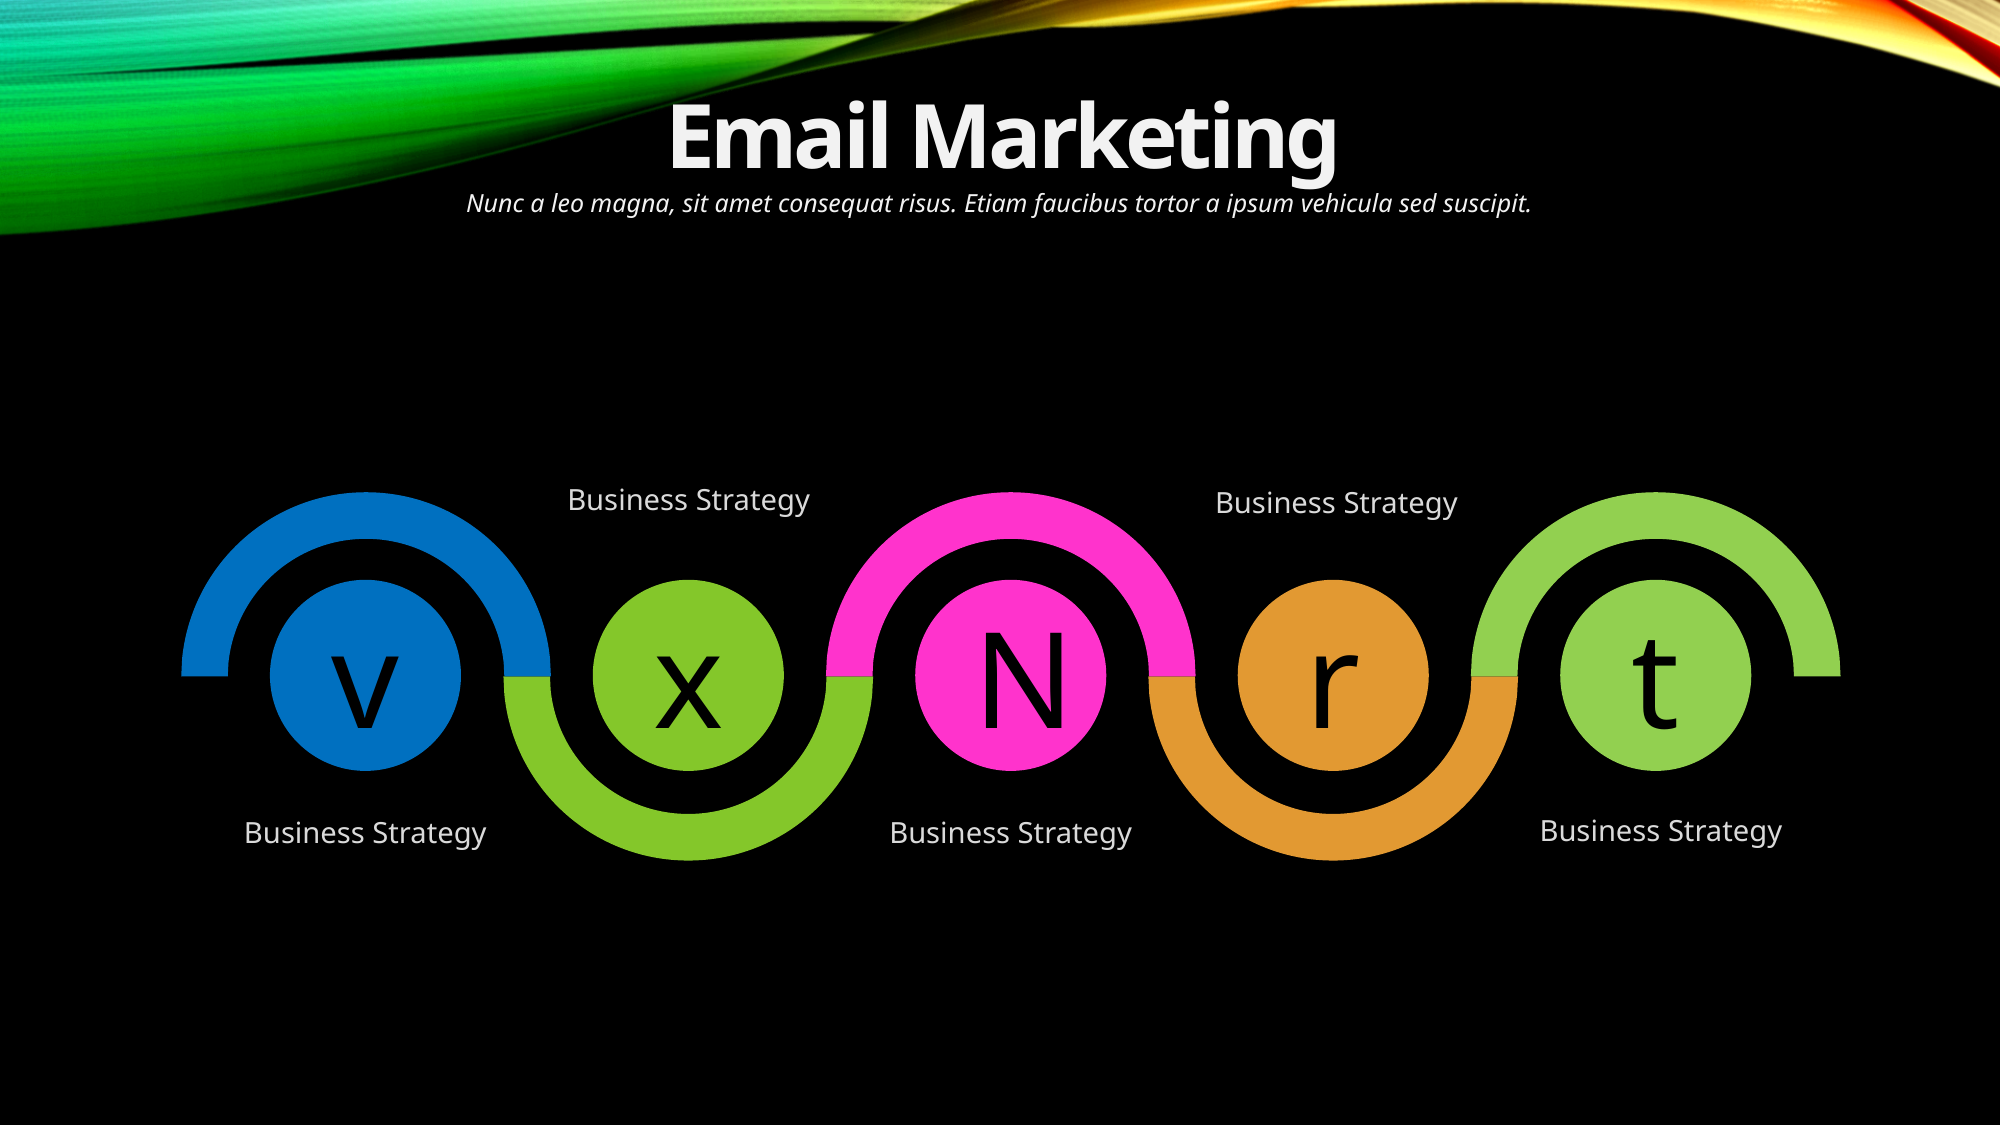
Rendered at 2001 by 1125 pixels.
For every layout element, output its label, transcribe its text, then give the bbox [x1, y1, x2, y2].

text_box [1469, 491, 1842, 678]
picture [0, 0, 2000, 237]
text_box [502, 675, 875, 862]
text_box Business Strategy [228, 818, 503, 872]
text_box Nunc a leo magna, sit amet consequat risus. Etiam faucibus tortor a ipsum vehicula sed suscipit. [123, 182, 1884, 223]
text_box [1147, 676, 1520, 862]
text_box Email Marketing [655, 74, 1352, 182]
text_box Business Strategy [1199, 487, 1474, 541]
text_box x [591, 578, 785, 772]
text_box v [268, 578, 463, 772]
text_box [824, 491, 1197, 678]
text_box Business Strategy [1523, 816, 1799, 870]
text_box r [1236, 578, 1430, 772]
text_box Business Strategy [873, 818, 1149, 872]
text_box t [1559, 578, 1753, 772]
text_box N [914, 578, 1108, 772]
text_box Business Strategy [551, 485, 826, 539]
text_box [180, 491, 552, 678]
